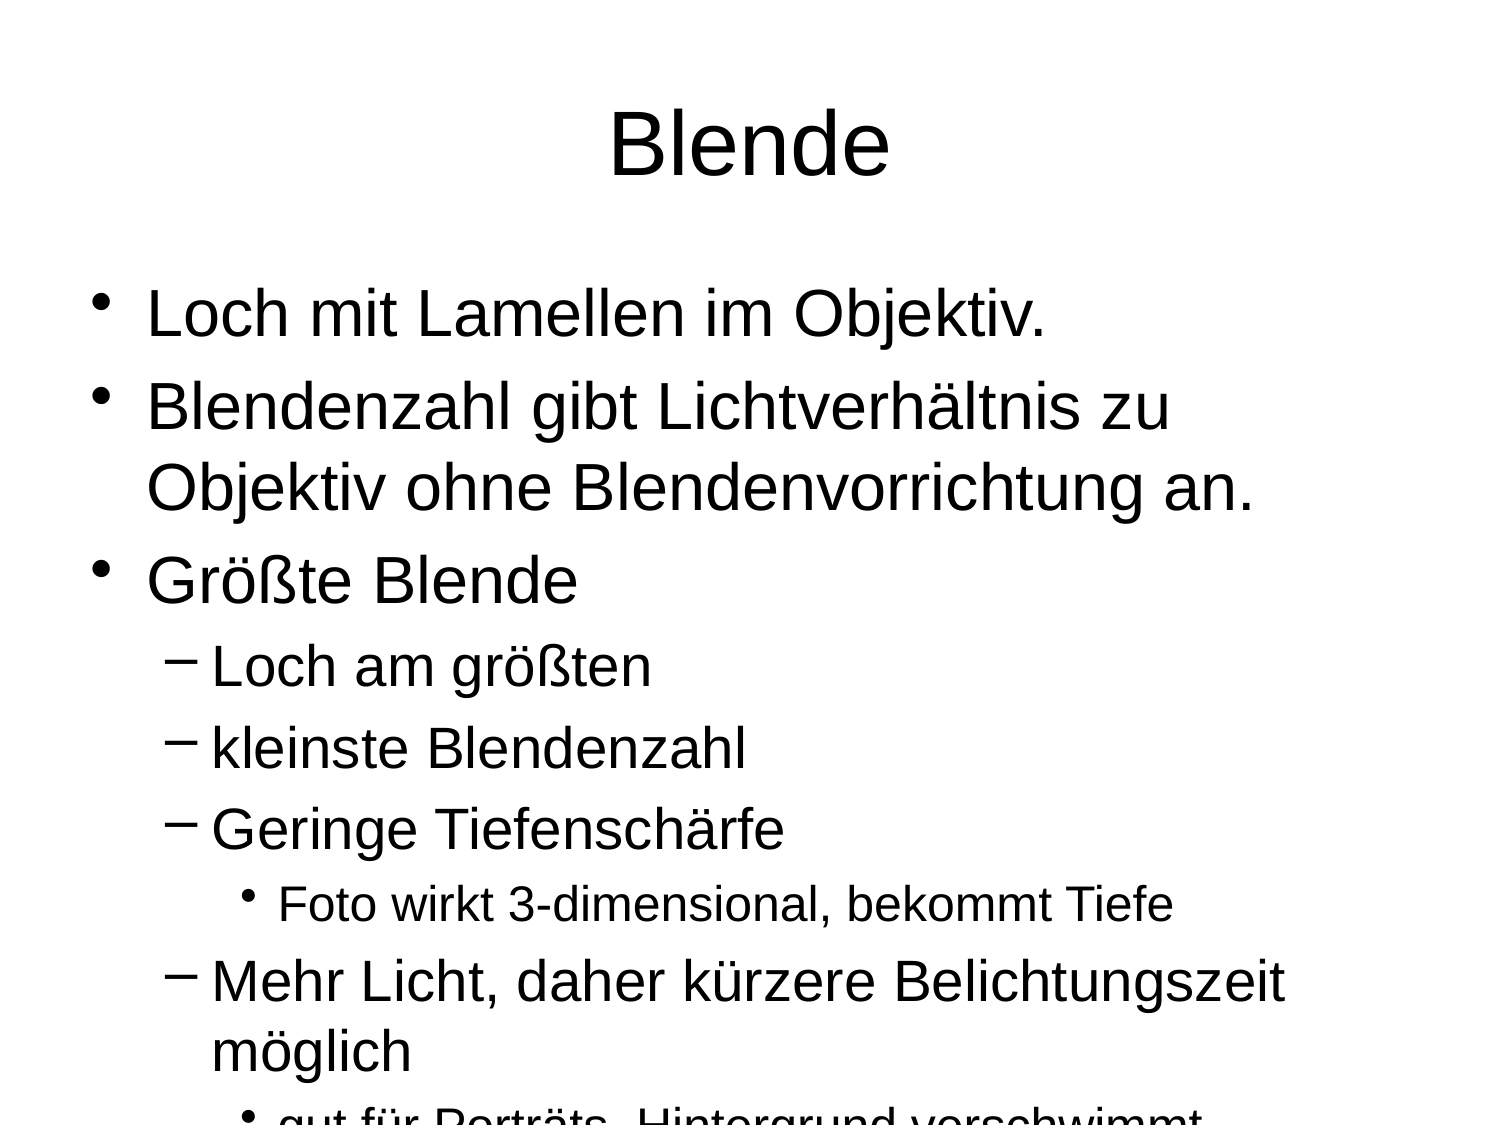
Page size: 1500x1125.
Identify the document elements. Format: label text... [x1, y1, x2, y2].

title Blende [75, 45, 1425, 233]
list Loch mit Lamellen im Objektiv. Blendenzahl gibt Lichtverhältnis zu Objektiv ohne Blendenvorrichtung an. Größte Blende Loch am größten kleinste Blendenzahl Geringe Tiefenschärfe Foto wirkt 3-dimensional, bekommt Tiefe Mehr Licht, daher kürzere Belichtungszeit möglich gut für Porträts, Hintergrund verschwimmt Kleine Blende Vordergrund und Hintergrund scharf Landschaftsaufnahmen Architektur Blendensterne: Lichtquellen in der Nacht sternförmig (Stativ verwenden!) [75, 262, 1425, 1005]
